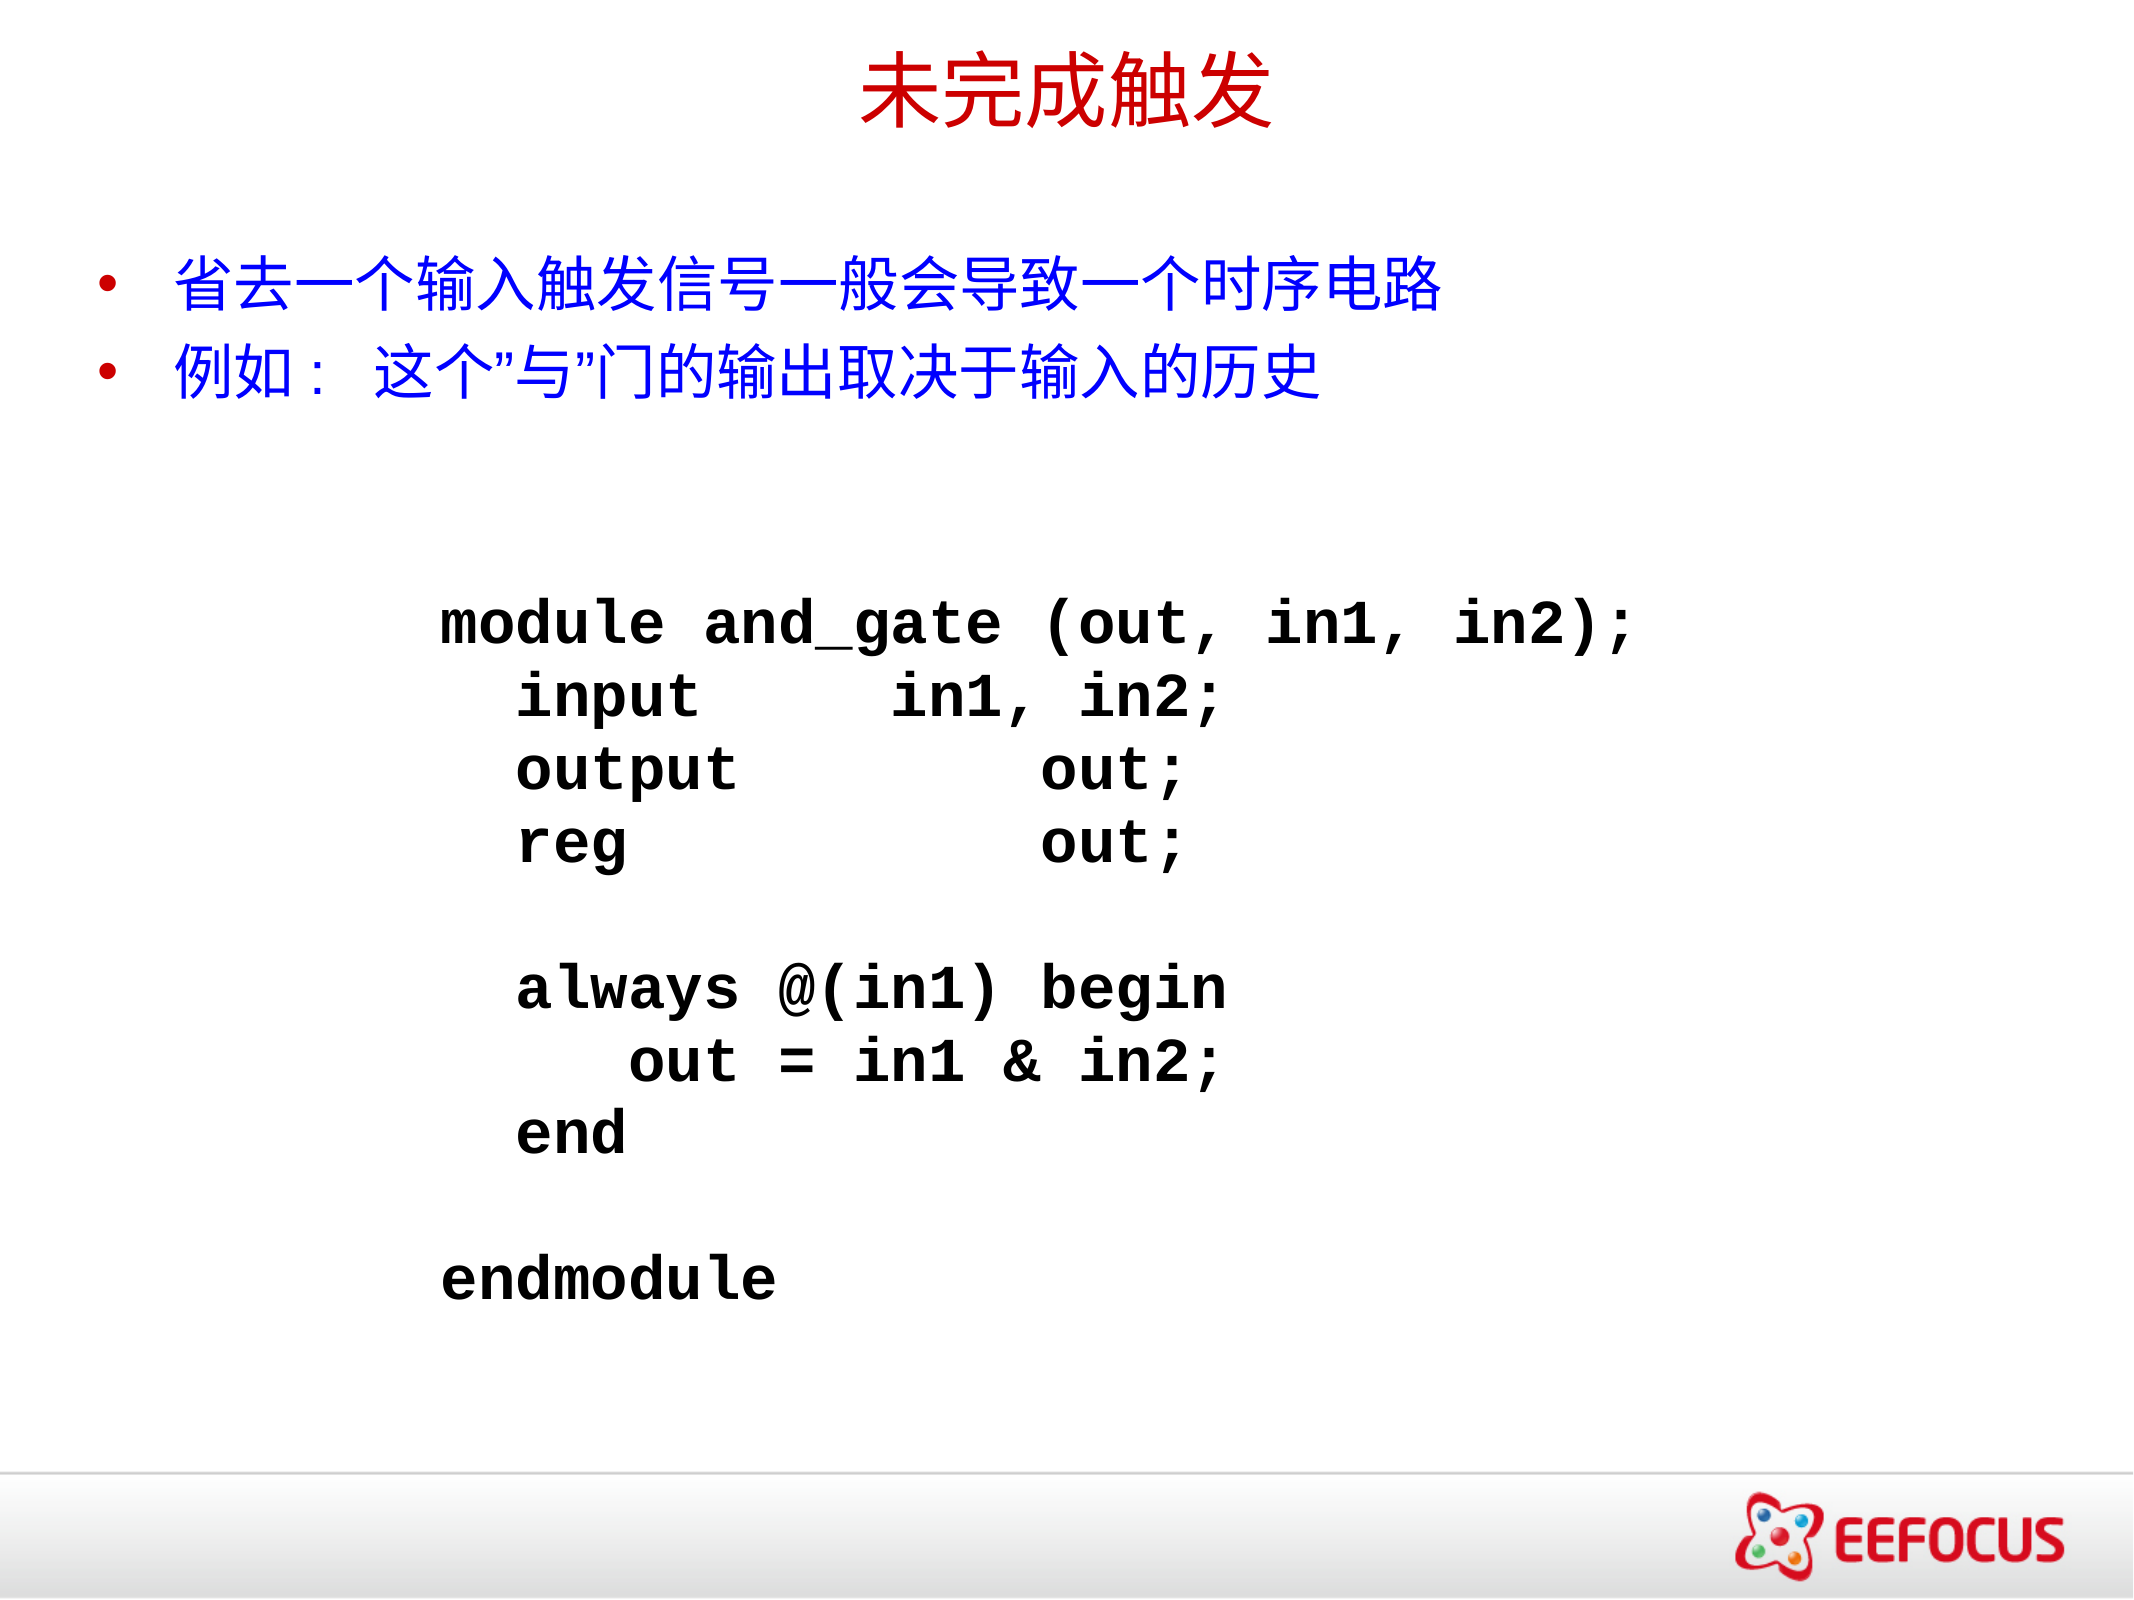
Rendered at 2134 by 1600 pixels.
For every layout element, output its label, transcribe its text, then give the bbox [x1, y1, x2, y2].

title 未完成触发 [159, 0, 1974, 187]
text_box module and_gate (out, in1, in2); input in1, in2; output out; reg out; always @(in1) begin out = in1 & in2; end endmodule [436, 578, 1646, 1317]
list 省去一个输入触发信号一般会导致一个时序电路 例如: 这个”与”门的输出取决于输入的历史 [86, 242, 1996, 479]
picture [0, 0, 2134, 1600]
